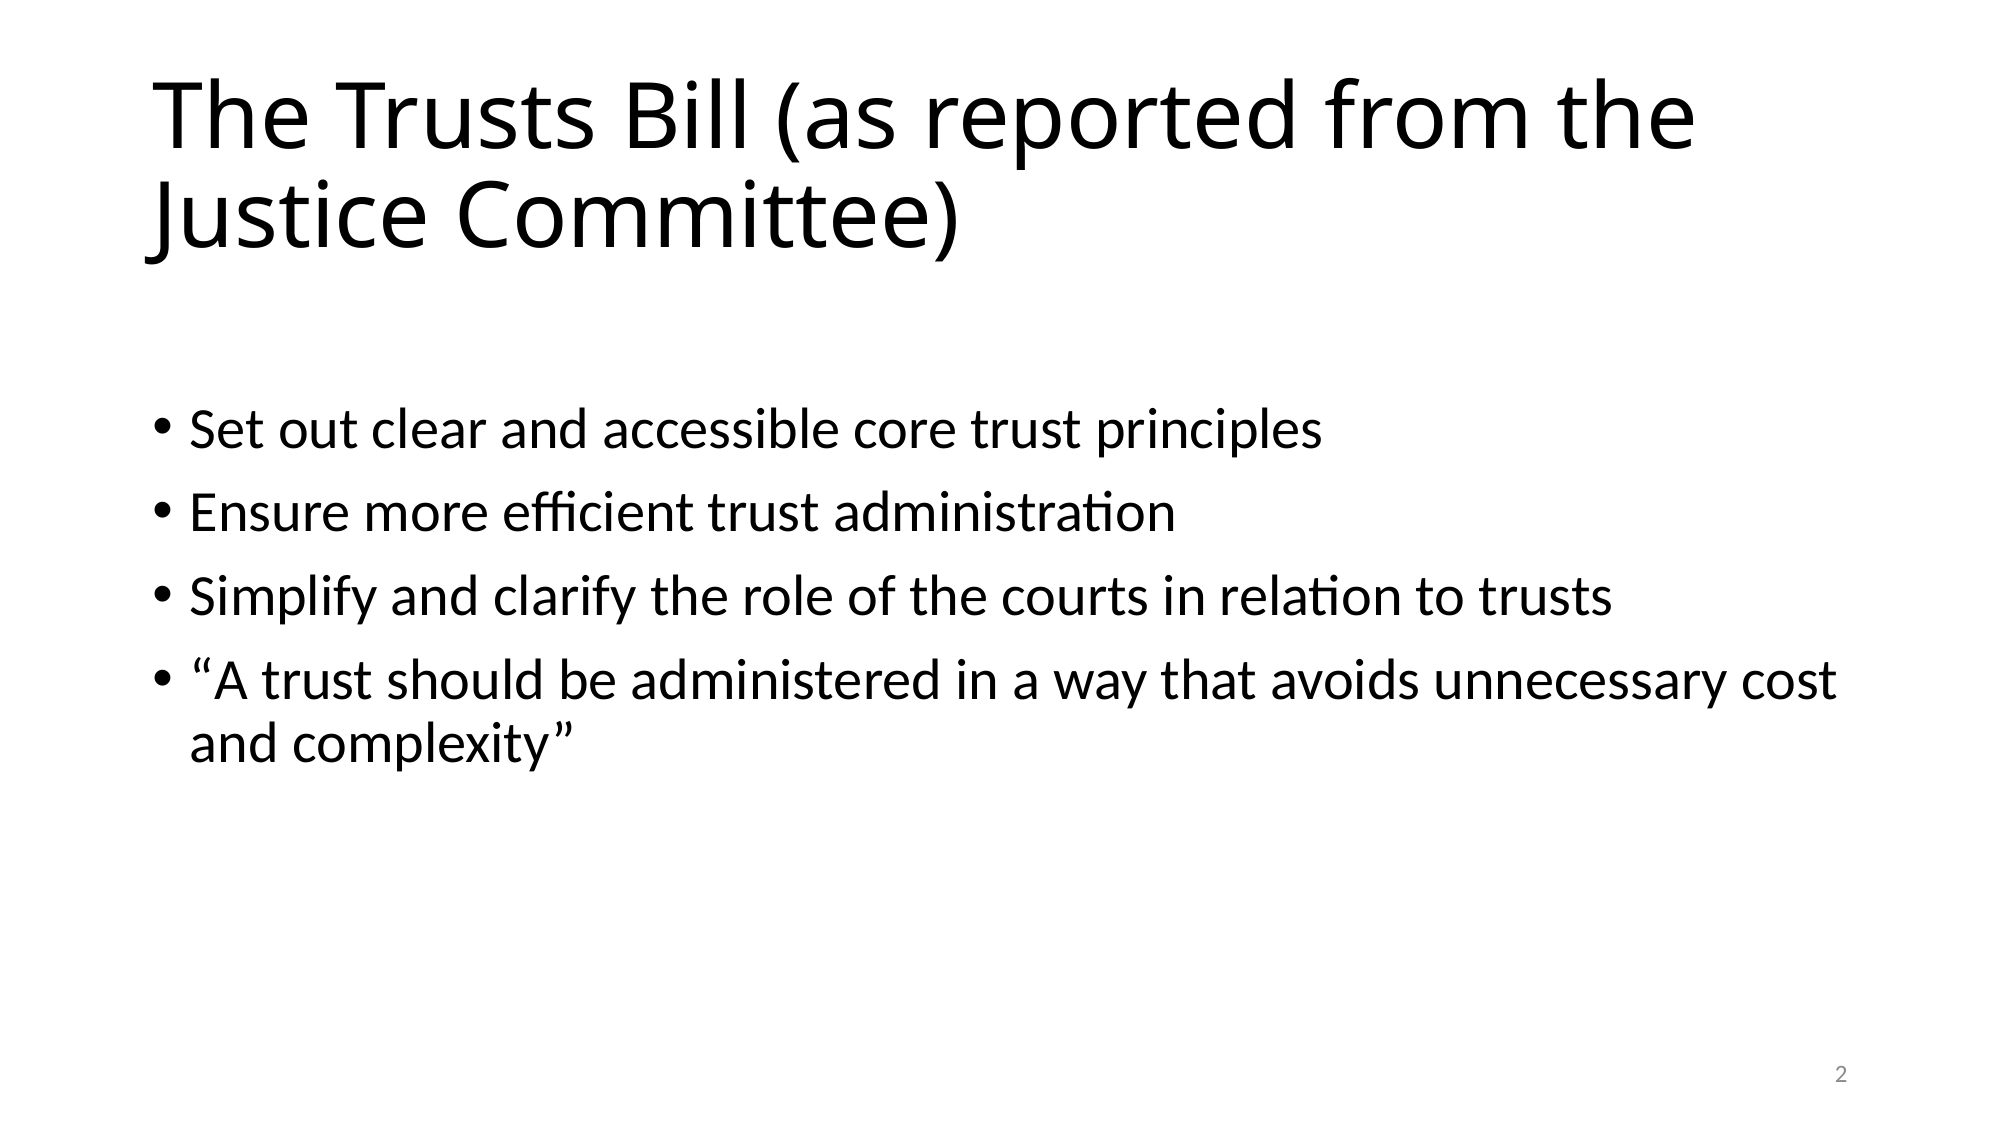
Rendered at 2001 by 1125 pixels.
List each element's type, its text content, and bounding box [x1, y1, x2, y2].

slide_number 2 [1412, 1042, 1863, 1103]
list Set out clear and accessible core trust principles Ensure more efficient trust administration Simplify and clarify the role of the courts in relation to trusts “A trust should be administered in a way that avoids unnecessary cost and complexity” [137, 299, 1863, 1014]
title The Trusts Bill (as reported from the Justice Committee) [137, 59, 1863, 278]
